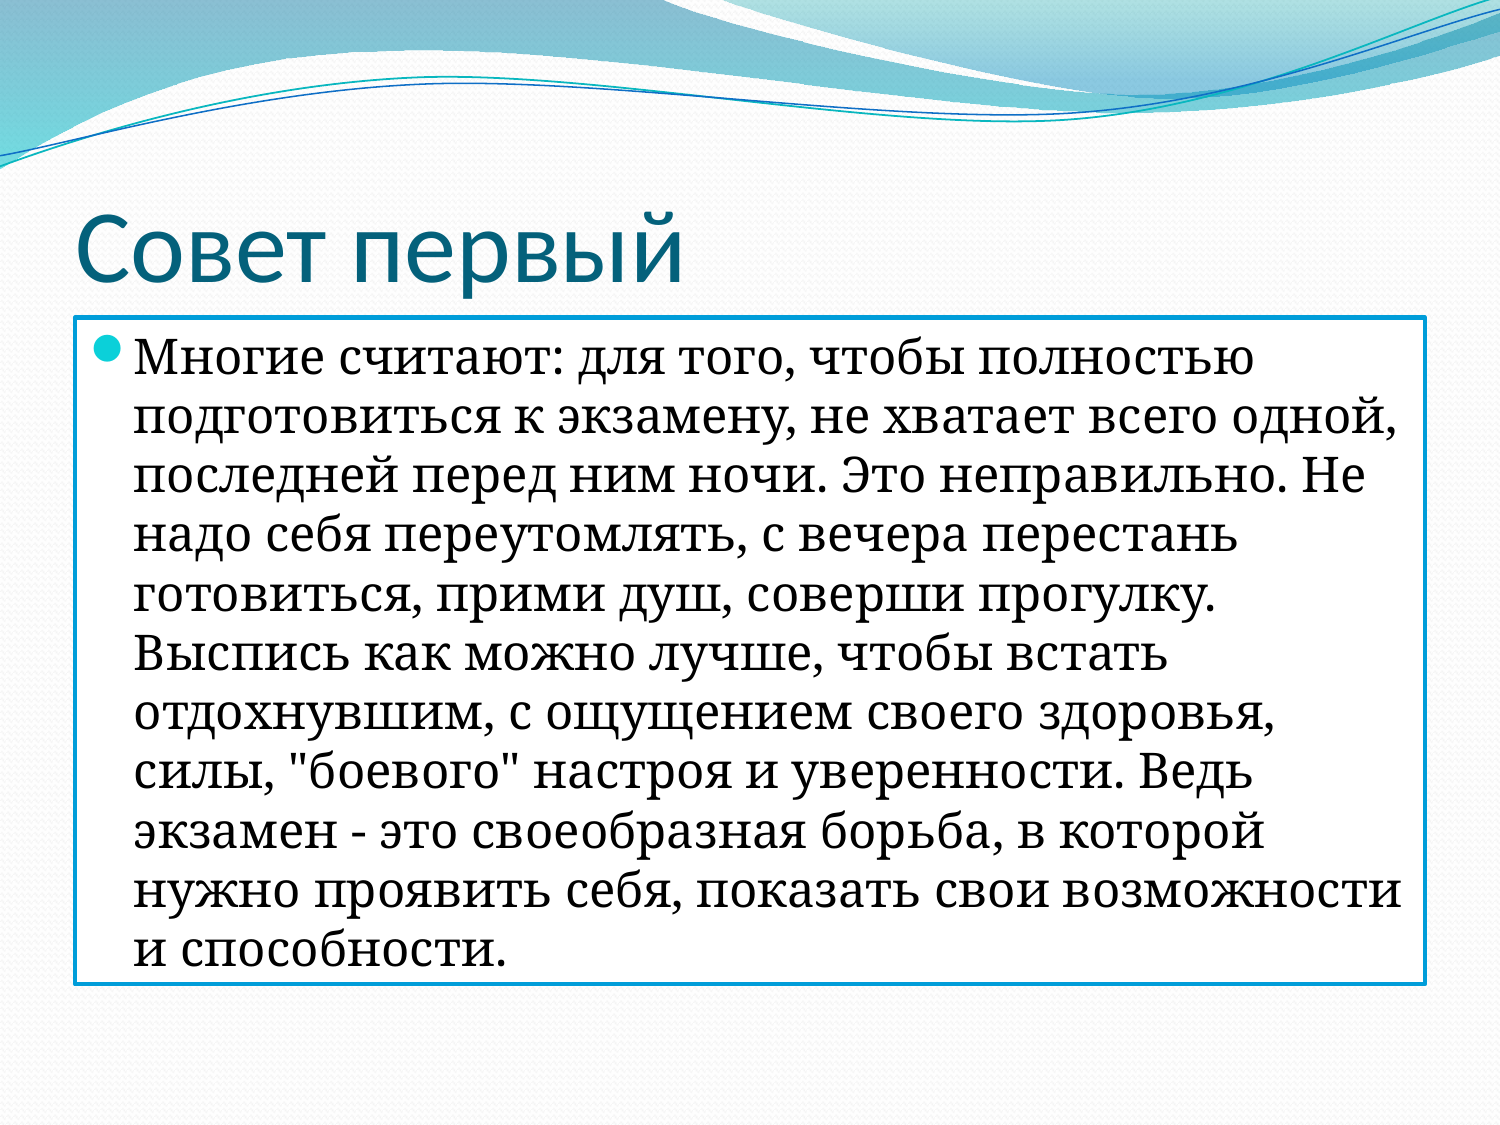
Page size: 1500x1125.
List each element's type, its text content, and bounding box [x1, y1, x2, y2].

title Совет первый [75, 115, 1425, 303]
list Многие считают: для того, чтобы полностью подготовиться к экзамену, не хватает всего одной, последней перед ним ночи. Это неправильно. Не надо себя переутомлять, с вечера перестань готовиться, прими душ, соверши прогулку. Выспись как можно лучше, чтобы встать отдохнувшим, с ощущением своего здоровья, силы, "боевого" настроя и уверенности. Ведь экзамен - это своеобразная борьба, в которой нужно проявить себя, показать свои возможности и способности. [73, 315, 1427, 986]
